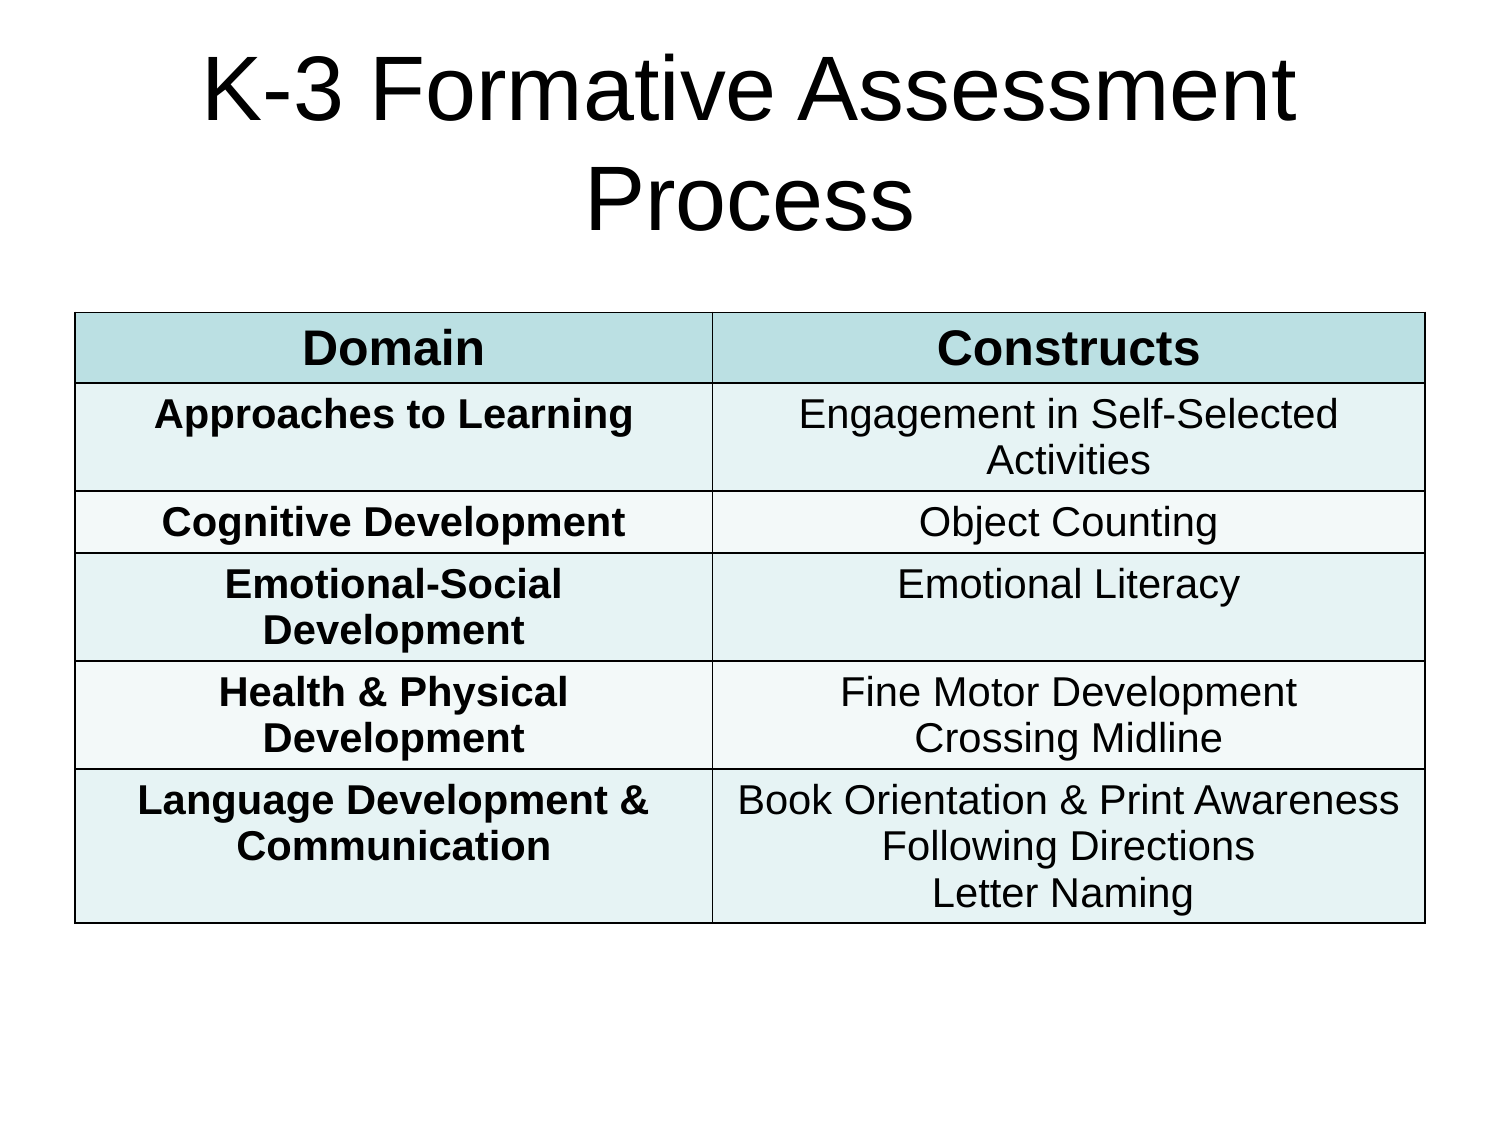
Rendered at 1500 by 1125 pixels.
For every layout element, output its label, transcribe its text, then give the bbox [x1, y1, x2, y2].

table_cell Cognitive Development [76, 492, 712, 552]
table_cell Emotional Literacy [713, 554, 1424, 660]
table_cell Emotional-Social Development [76, 554, 712, 660]
table_header Constructs [713, 313, 1424, 382]
table_cell Object Counting [713, 492, 1424, 552]
title K-3 Formative Assessment Process [75, 45, 1425, 233]
table_cell Engagement in Self-Selected Activities [713, 384, 1424, 490]
table_header Domain [76, 313, 712, 382]
table_cell Approaches to Learning [76, 384, 712, 490]
table_cell Health & Physical Development [76, 662, 712, 768]
table_cell Language Development & Communication [76, 770, 712, 922]
table_cell Book Orientation & Print Awareness Following Directions Letter Naming [713, 770, 1424, 922]
table_cell Fine Motor Development Crossing Midline [713, 662, 1424, 768]
